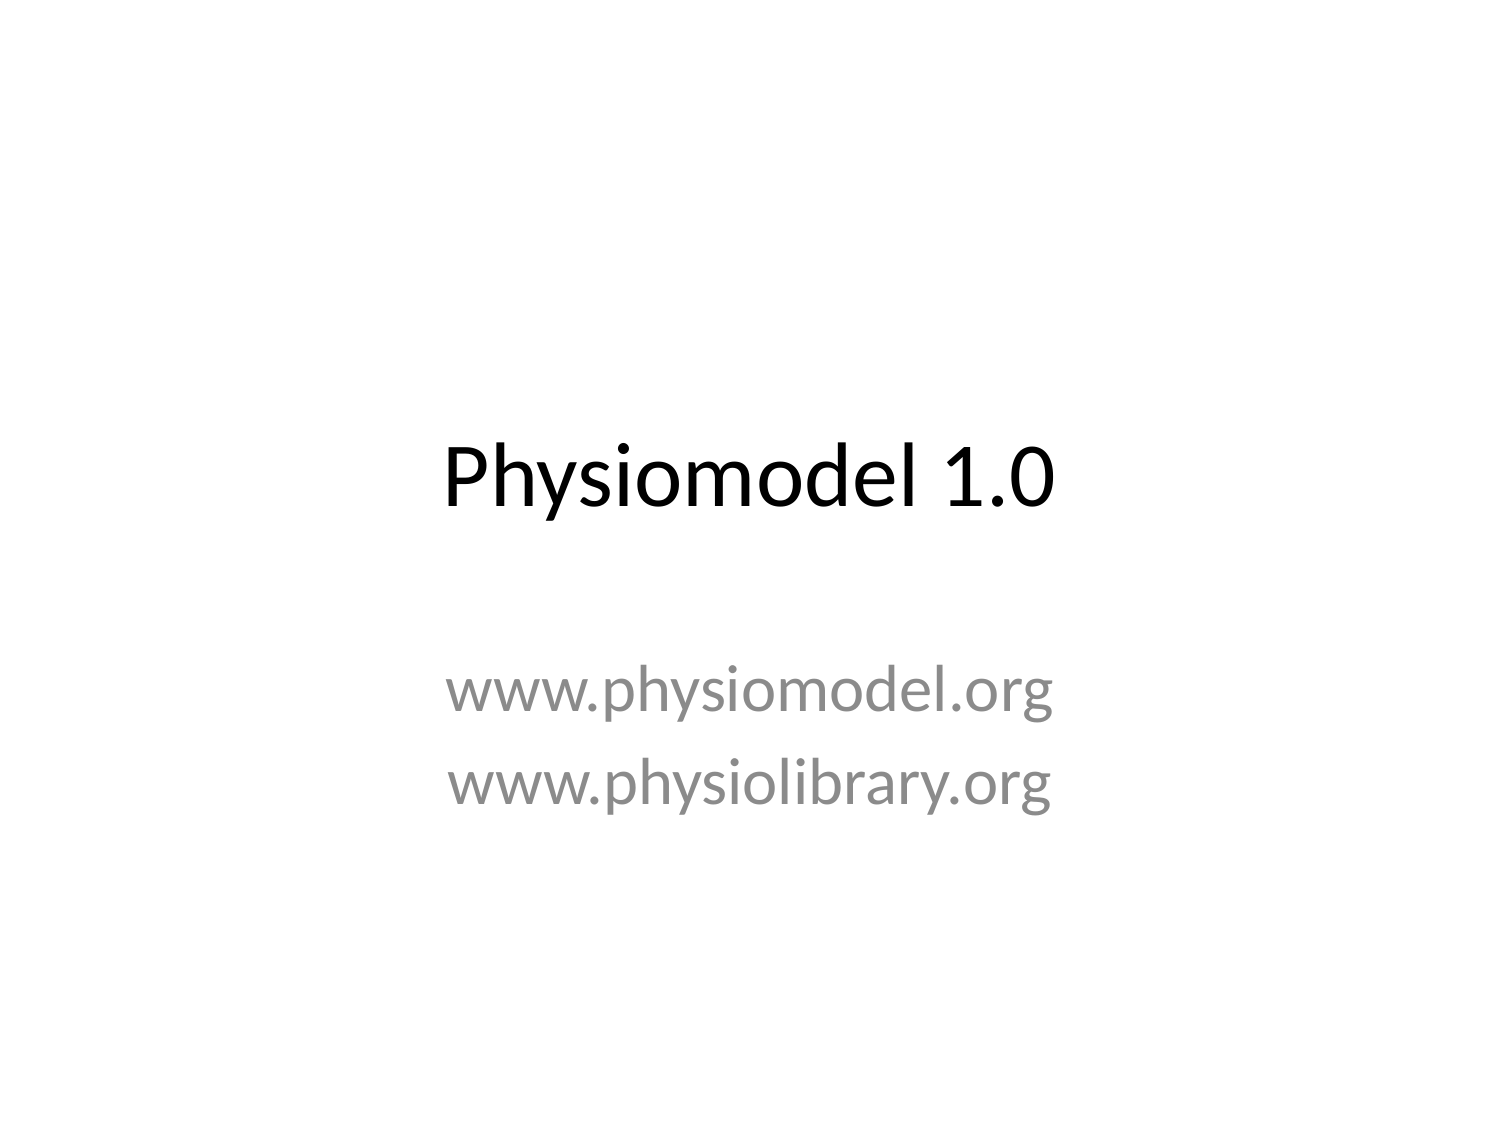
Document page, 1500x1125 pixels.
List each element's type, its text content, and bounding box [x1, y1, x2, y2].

title Physiomodel 1.0 [112, 349, 1388, 591]
subtitle www.physiomodel.org www.physiolibrary.org [225, 637, 1275, 925]
